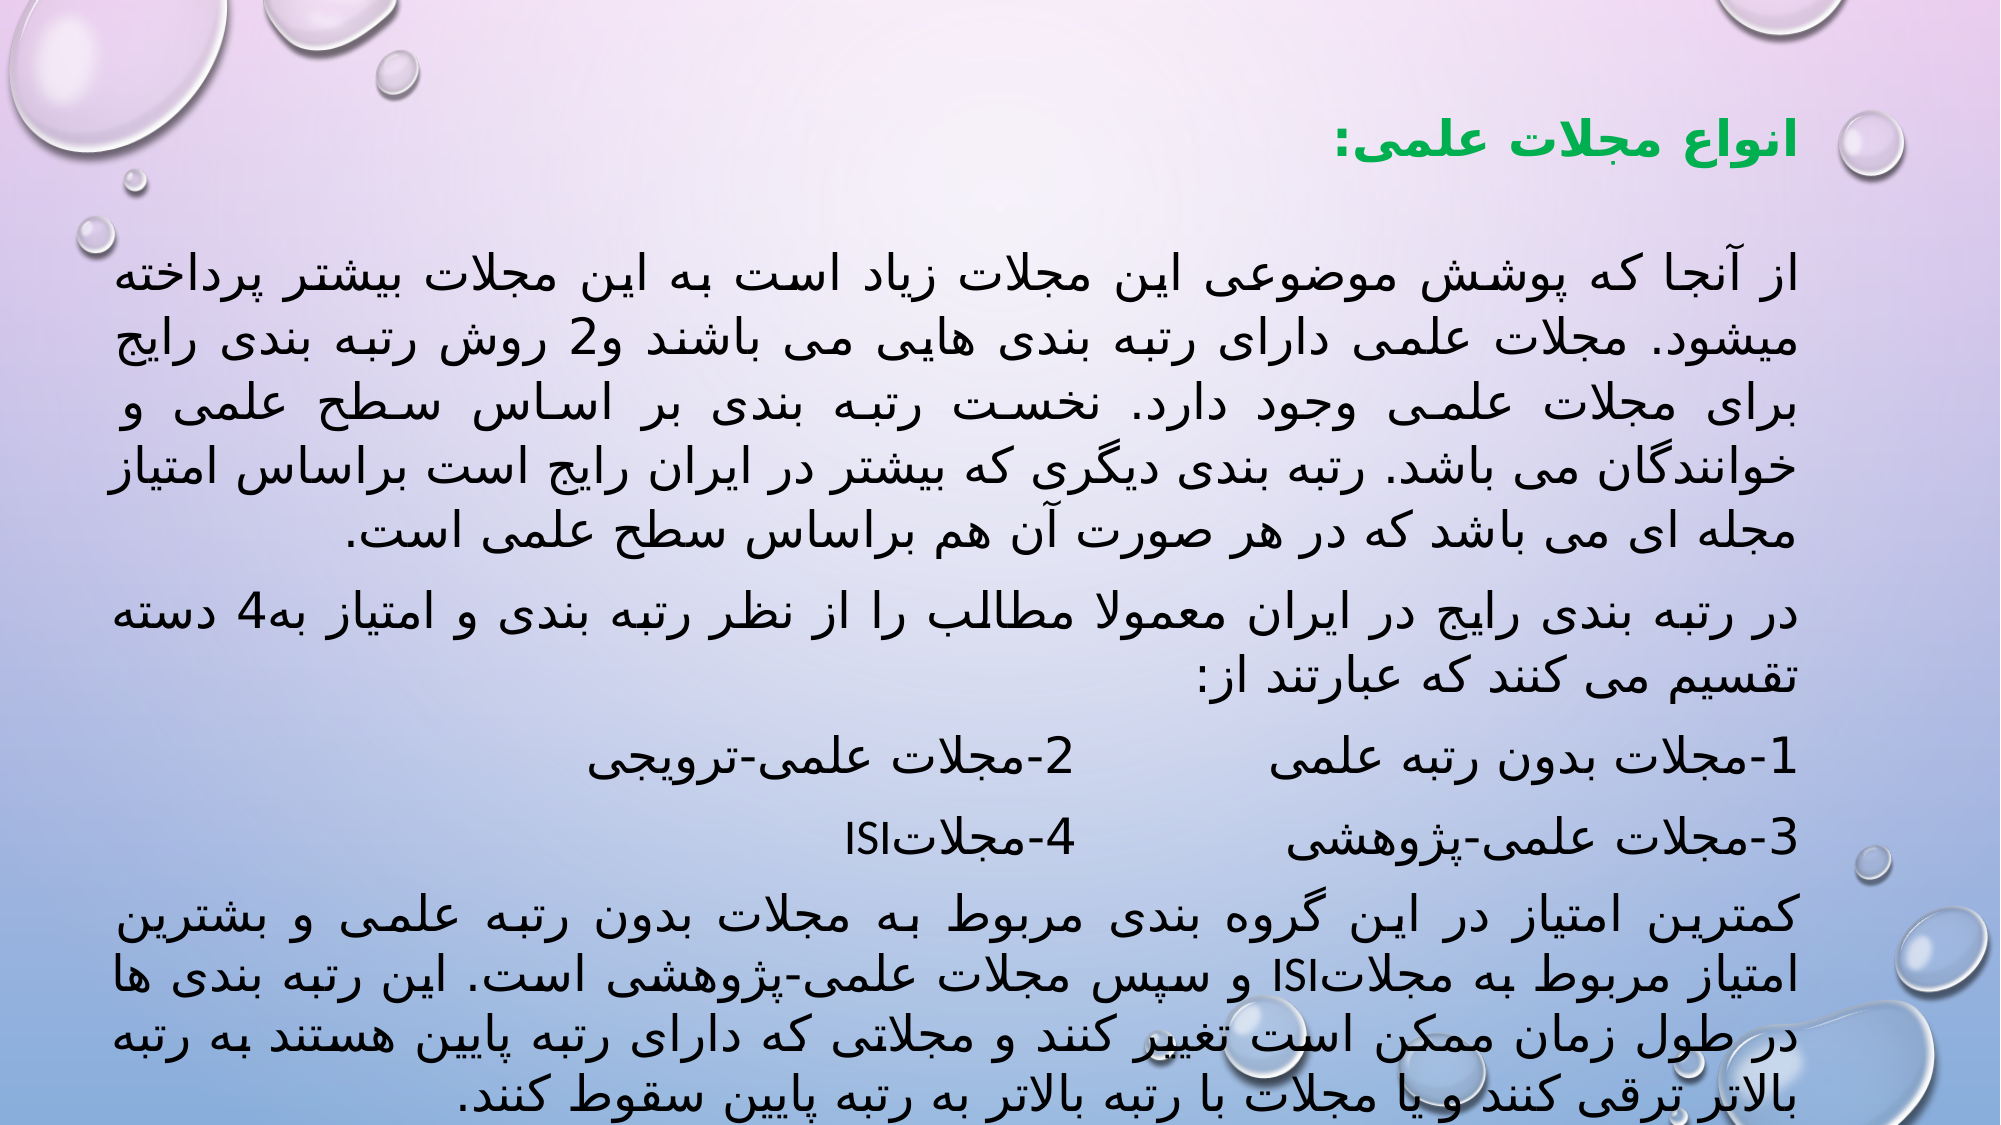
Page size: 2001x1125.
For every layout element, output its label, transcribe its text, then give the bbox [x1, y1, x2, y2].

text_box انواع مجلات علمی: از آنجا که پوشش موضوعی این مجلات زیاد است به این مجلات بیشتر پرداخته میشود. مجلات علمی دارای رتبه بندی هایی می باشند و2 روش رتبه بندی رایج برای مجلات علمی وجود دارد. نخست رتبه بندی بر اساس سطح علمی و خوانندگان می باشد. رتبه بندی دیگری که بیشتر در ایران رایج است براساس امتیاز مجله ای می باشد که در هر صورت آن هم براساس سطح علمی است. در رتبه بندی رایج در ایران معمولا مطالب را از نظر رتبه بندی و امتیاز به4 دسته تقسیم می کنند که عبارتند از: 1-مجلات بدون رتبه علمی 2-مجلات علمی-ترویجی 3-مجلات علمی-پژوهشی 4-مجلاتISI کمترین امتیاز در این گروه بندی مربوط به مجلات بدون رتبه علمی و بشترین امتیاز مربوط به مجلاتISI و سپس مجلات علمی-پژوهشی است. این رتبه بندی ها در طول زمان ممکن است تغییر کنند و مجلاتی که دارای رتبه پایین هستند به رتبه بالاتر ترقی کنند و یا مجلات با رتبه بالاتر به رتبه پایین سقوط کنند. [95, 94, 1815, 1125]
picture [0, 0, 2000, 1125]
